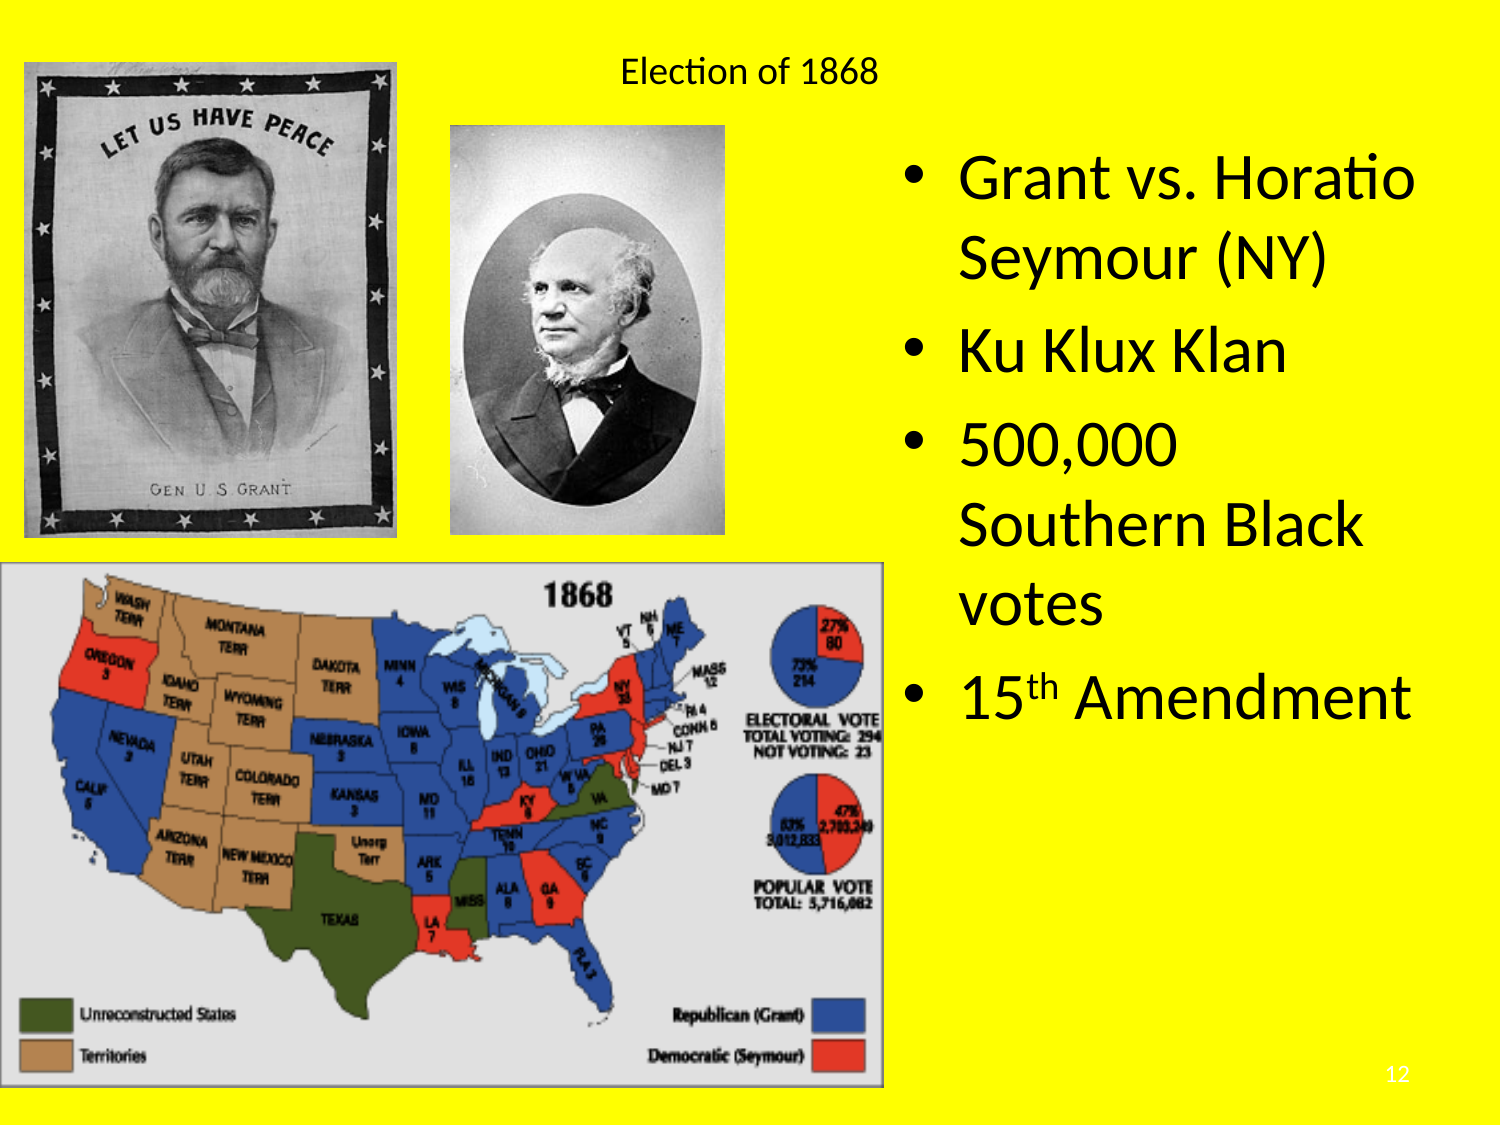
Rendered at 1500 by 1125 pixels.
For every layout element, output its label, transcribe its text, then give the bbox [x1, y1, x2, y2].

picture [449, 124, 726, 535]
picture [24, 62, 397, 538]
slide_number 12 [1074, 1042, 1425, 1103]
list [0, 562, 884, 1088]
title Election of 1868 [49, 37, 1451, 100]
list Grant vs. Horatio Seymour (NY) Ku Klux Klan 500,000 Southern Black votes 15th Amendment [887, 125, 1451, 1001]
